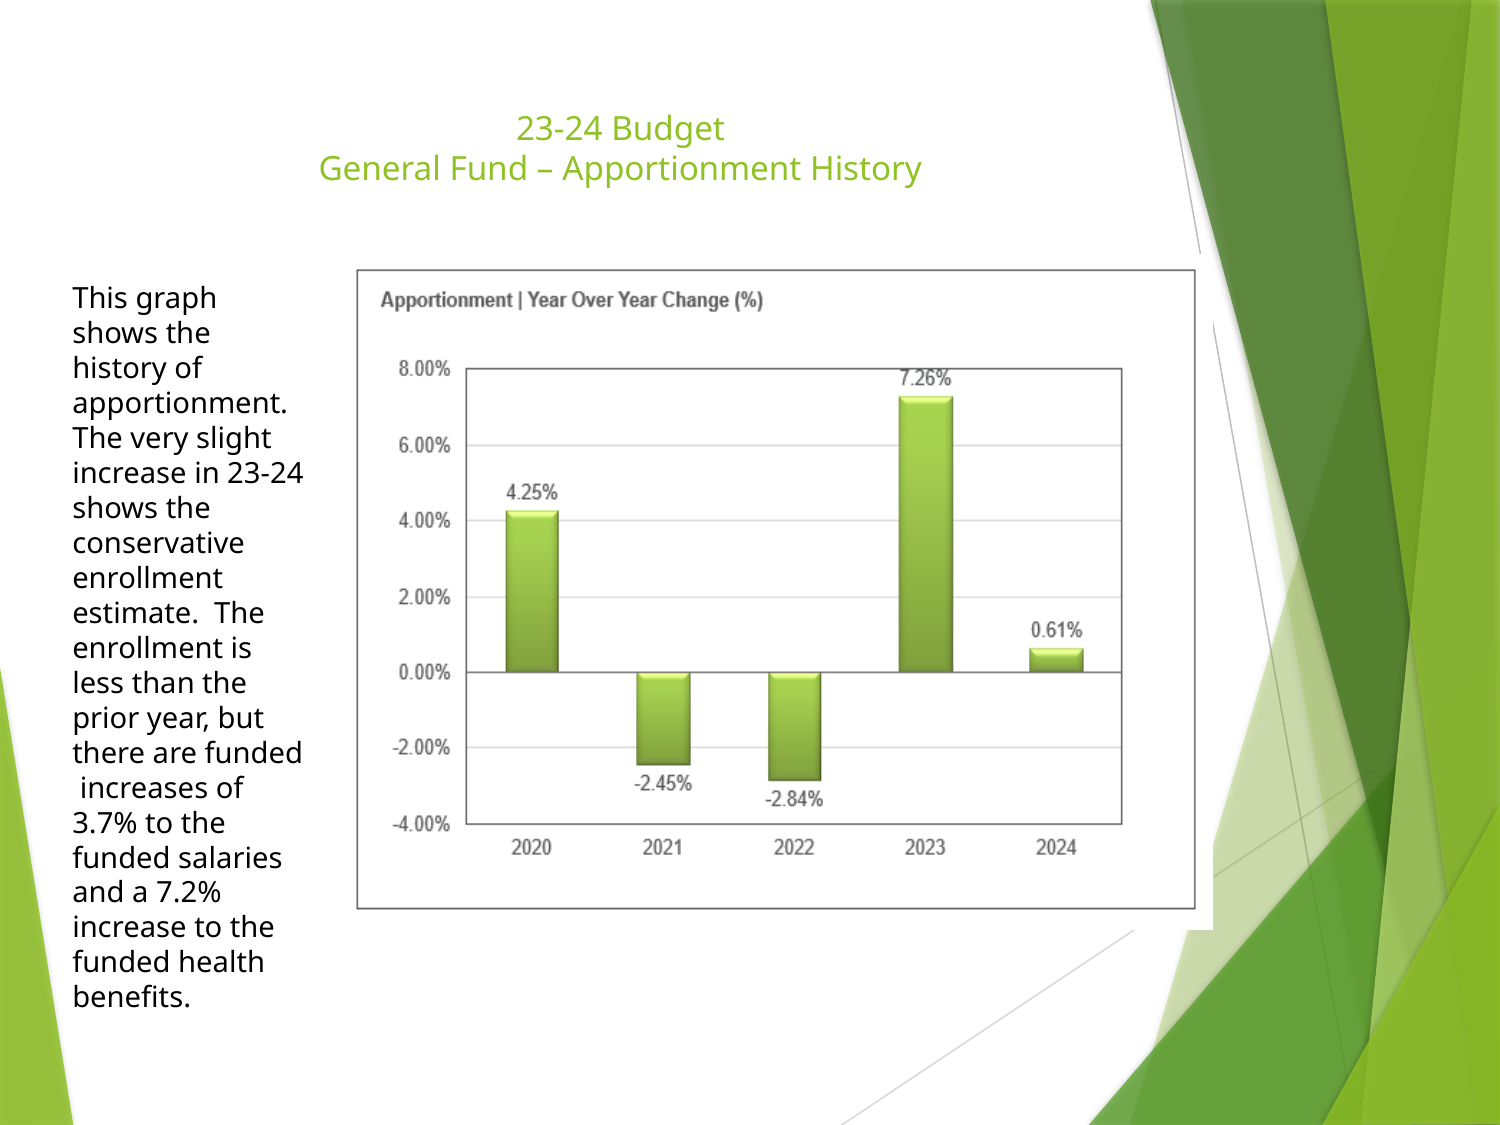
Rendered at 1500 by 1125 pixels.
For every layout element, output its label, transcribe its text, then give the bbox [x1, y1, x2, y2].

title 23-24 Budget General Fund – Apportionment History [99, 99, 1142, 225]
picture [340, 254, 1213, 931]
text_box This graph shows the history of apportionment. The very slight increase in 23-24 shows the conservative enrollment estimate. The enrollment is less than the prior year, but there are funded increases of 3.7% to the funded salaries and a 7.2% increase to the funded health benefits. [57, 272, 325, 1022]
list [325, 354, 1142, 992]
